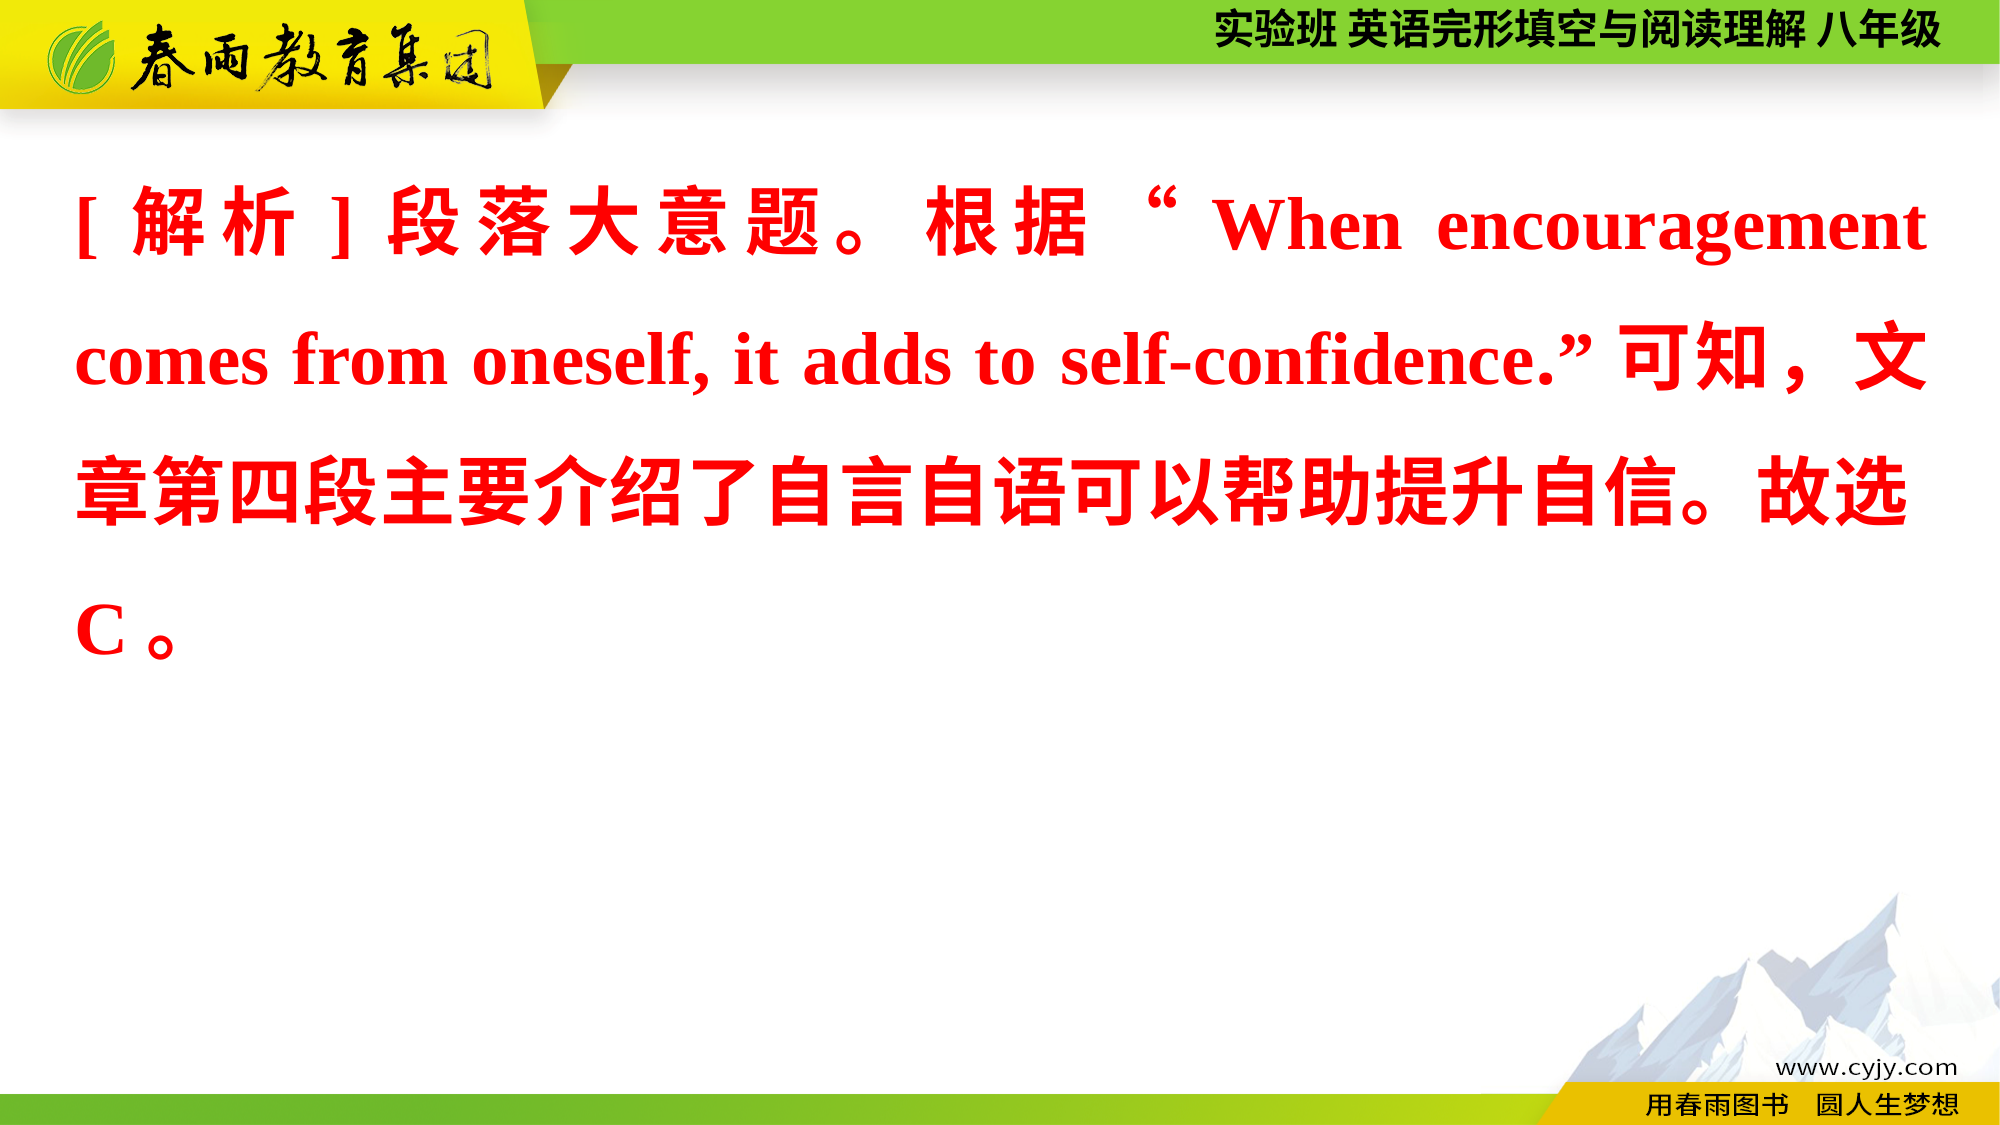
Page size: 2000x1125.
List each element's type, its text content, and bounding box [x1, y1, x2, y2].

list [解析]段落大意题。根据“When encouragement comes from oneself, it adds to self-confidence.”可知，文章第四段主要介绍了自言自语可以帮助提升自信。故选C。 [59, 122, 1944, 547]
picture [0, 0, 2000, 1125]
